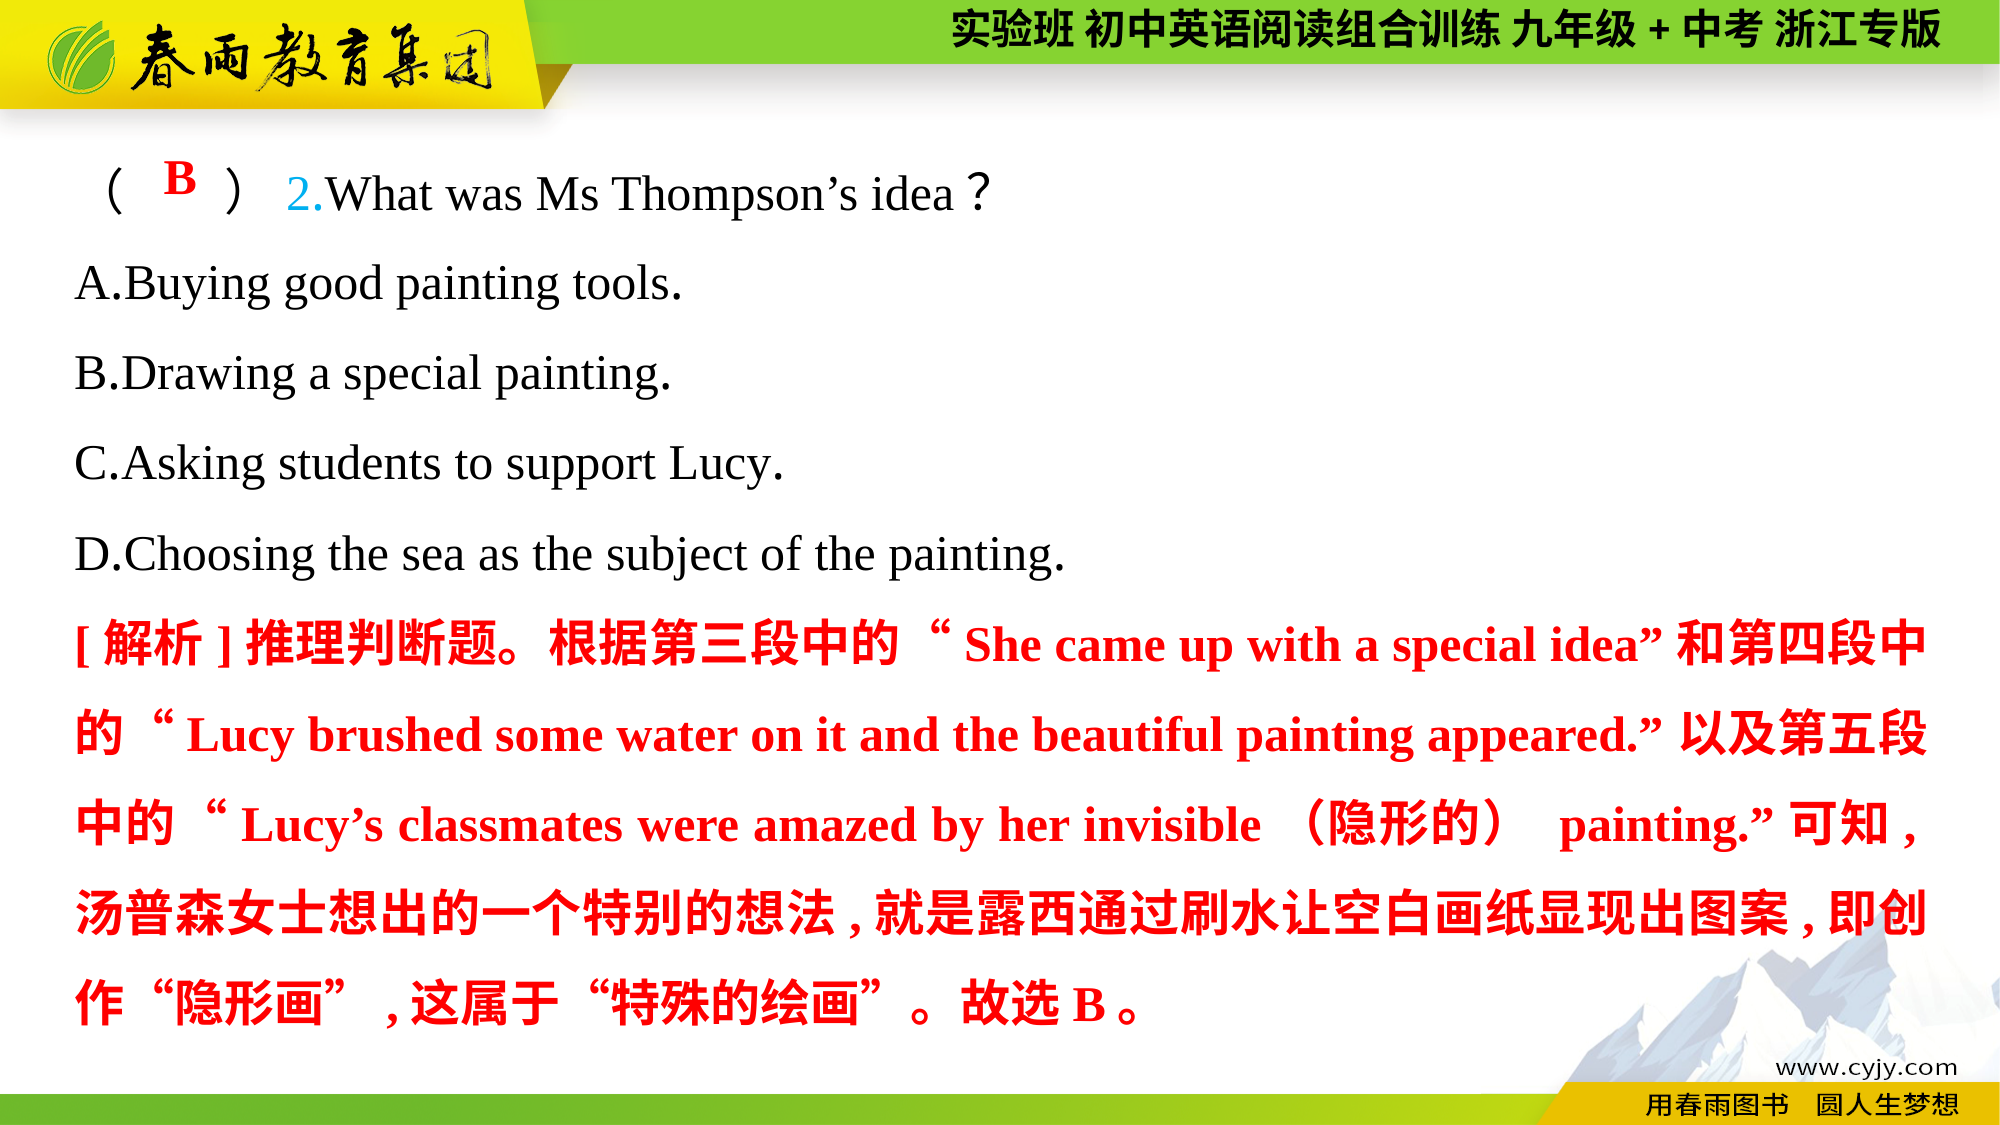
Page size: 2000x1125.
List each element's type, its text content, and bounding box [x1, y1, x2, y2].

picture [0, 0, 2000, 1125]
text_box B [148, 136, 212, 212]
list （ ）2.What was Ms Thompson’s idea？ A.Buying good painting tools. B.Drawing a special painting. C.Asking students to support Lucy. D.Choosing the sea as the subject of the painting. [59, 122, 1944, 574]
text_box [解析]推理判断题。根据第三段中的“She came up with a special idea”和第四段中的“Lucy brushed some water on it and the beautiful painting appeared.”以及第五段中的“Lucy’s classmates were amazed by her invisible（隐形的） painting.”可知,汤普森女士想出的一个特别的想法,就是露西通过刷水让空白画纸显现出图案,即创作“隐形画”,这属于“特殊的绘画”。故选B。 [59, 574, 1944, 1040]
